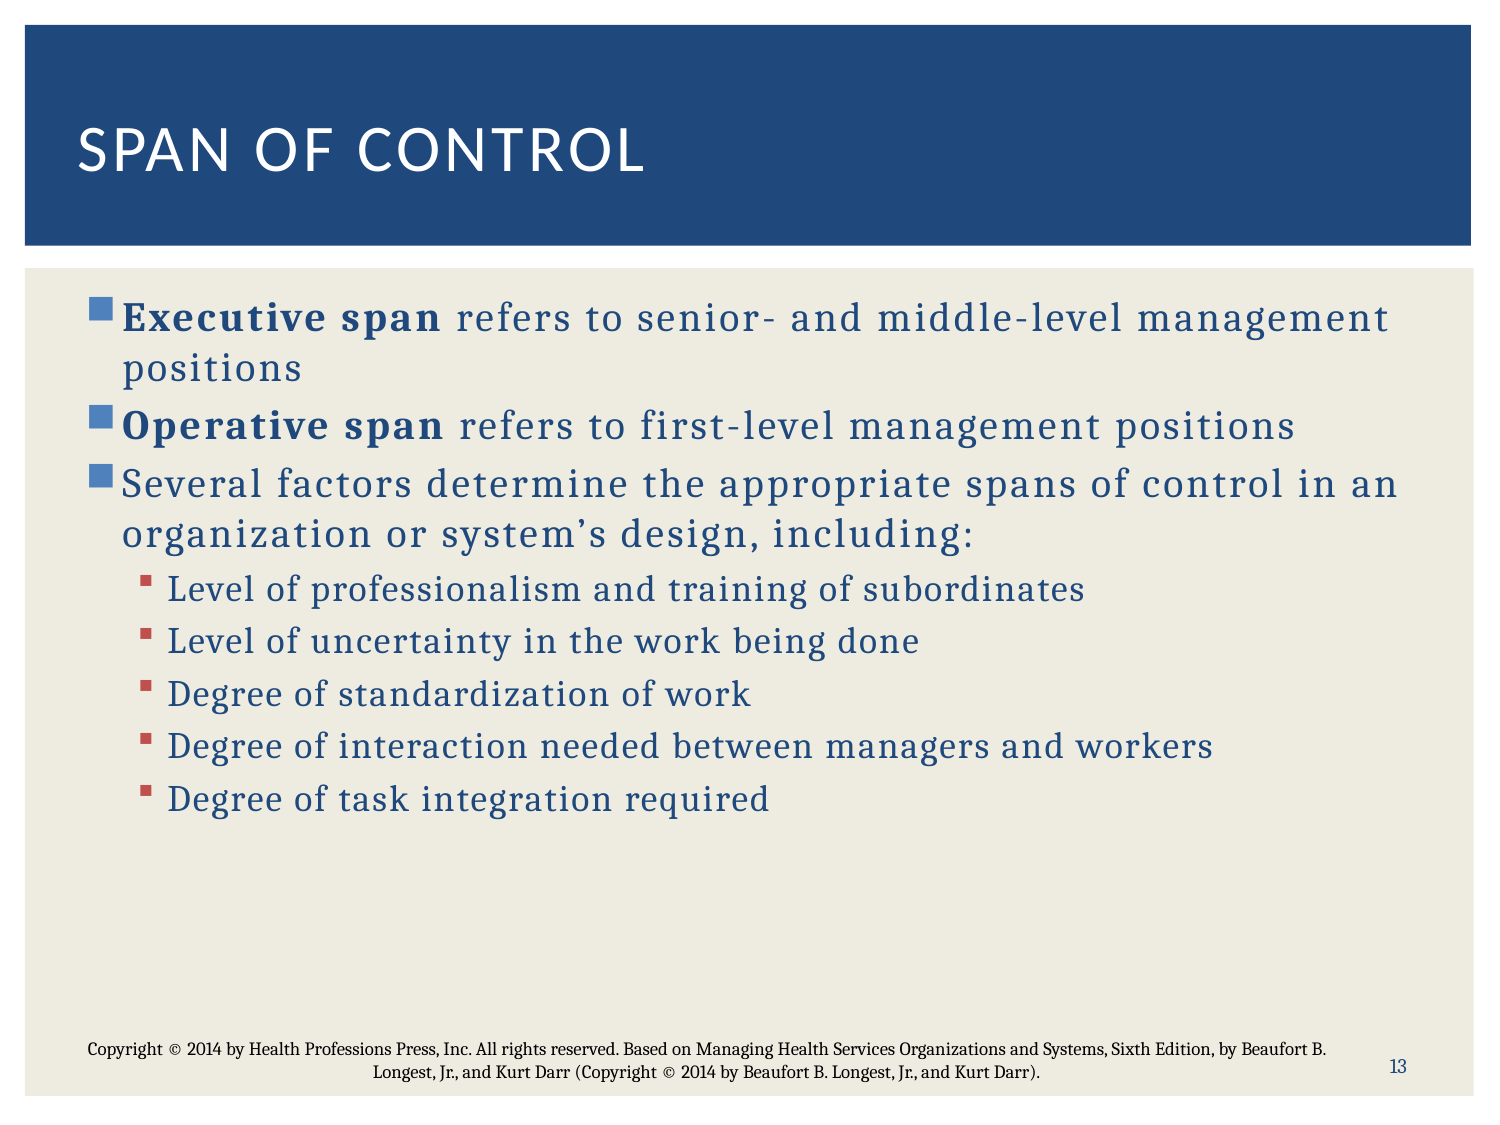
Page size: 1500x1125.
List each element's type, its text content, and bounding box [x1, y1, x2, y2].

list Executive span refers to senior- and middle-level management positions Operative span refers to first-level management positions Several factors determine the appropriate spans of control in an organization or system’s design, including: Level of professionalism and training of subordinates Level of uncertainty in the work being done Degree of standardization of work Degree of interaction needed between managers and workers Degree of task integration required [62, 281, 1442, 1005]
title Span of Control [62, 58, 1438, 232]
slide_number 13 [1349, 1041, 1448, 1089]
